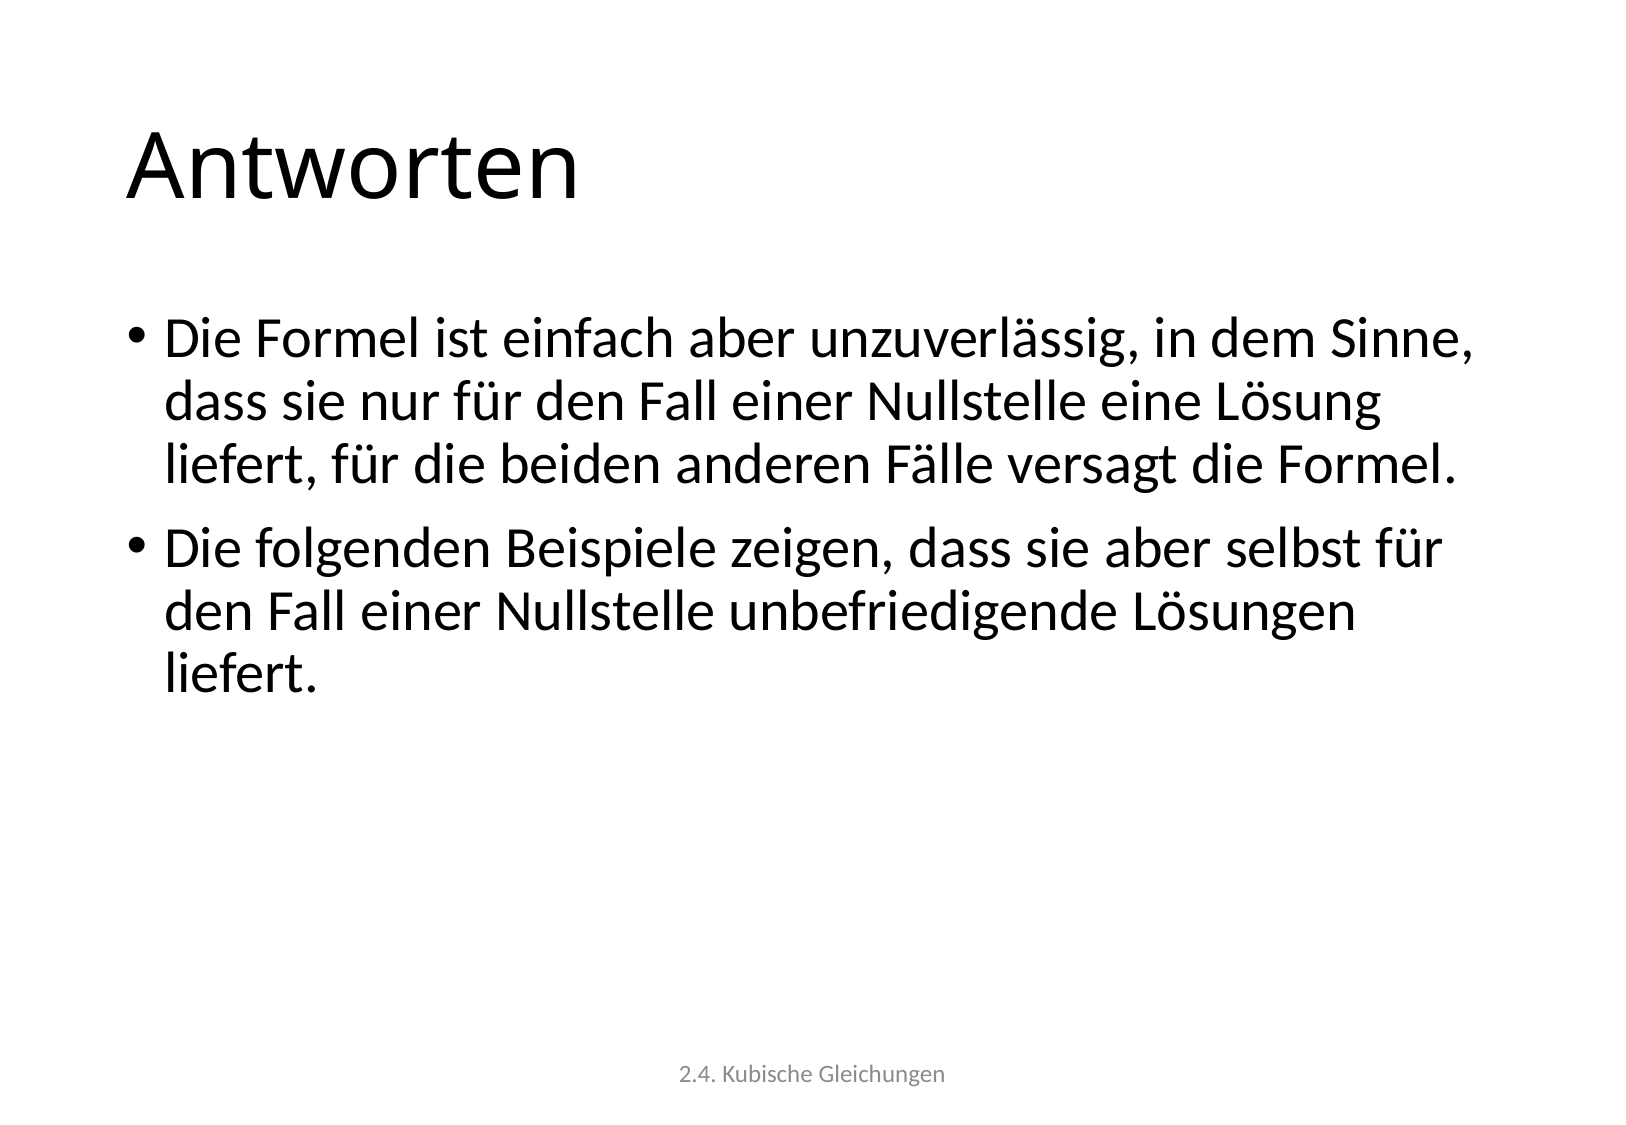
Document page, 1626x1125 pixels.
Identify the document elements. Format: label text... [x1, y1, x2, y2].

list Die Formel ist einfach aber unzuverlässig, in dem Sinne, dass sie nur für den Fall einer Nullstelle eine Lösung liefert, für die beiden anderen Fälle versagt die Formel. Die folgenden Beispiele zeigen, dass sie aber selbst für den Fall einer Nullstelle unbefriedigende Lösungen liefert. [111, 299, 1514, 1014]
title Antworten [111, 59, 1514, 278]
footer 2.4. Kubische Gleichungen [538, 1042, 1087, 1103]
